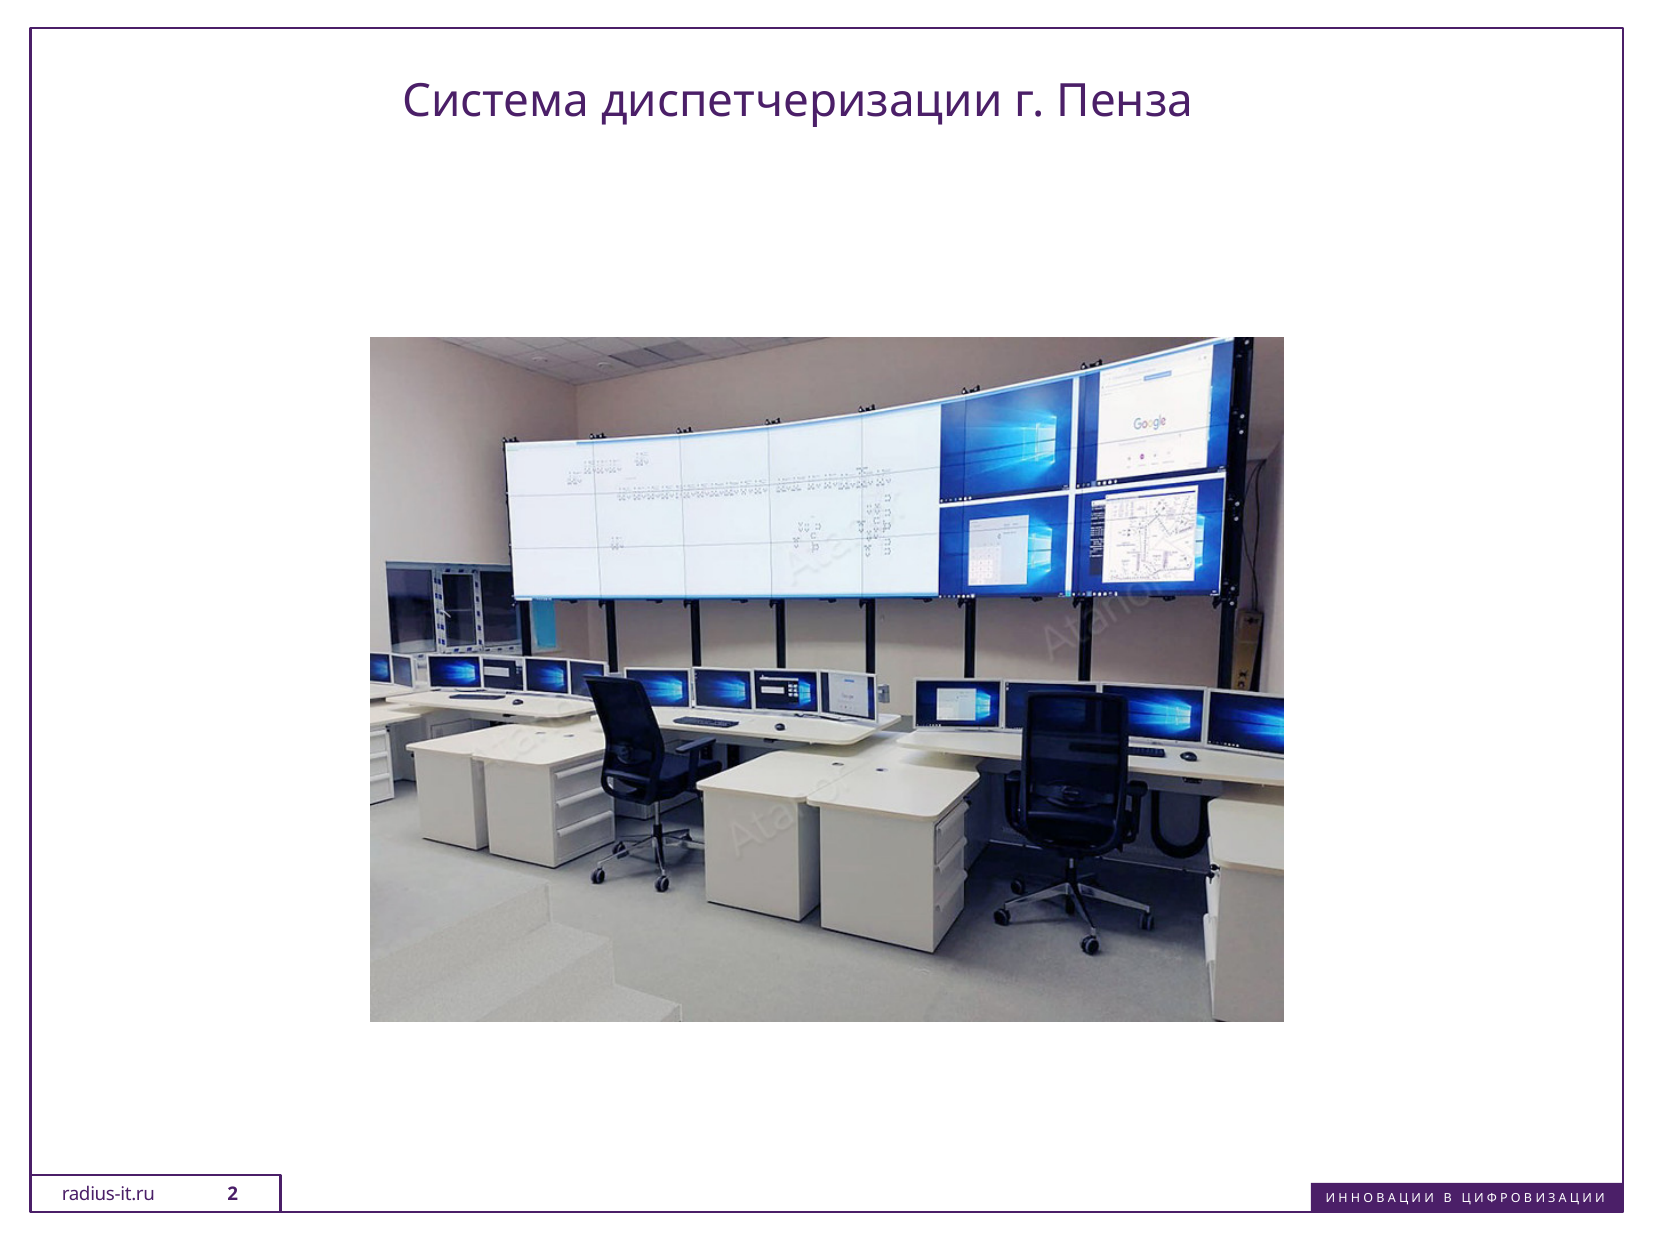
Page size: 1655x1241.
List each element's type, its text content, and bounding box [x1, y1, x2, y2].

text_box radius-it.ru [59, 1179, 156, 1204]
title Система диспетчеризации г. Пенза [402, 70, 1452, 126]
picture [370, 337, 1284, 1023]
text_box 2 [225, 1179, 241, 1204]
text_box И Н Н О В А Ц И И В Ц И Ф Р О В И З А Ц И И [1310, 1182, 1624, 1213]
